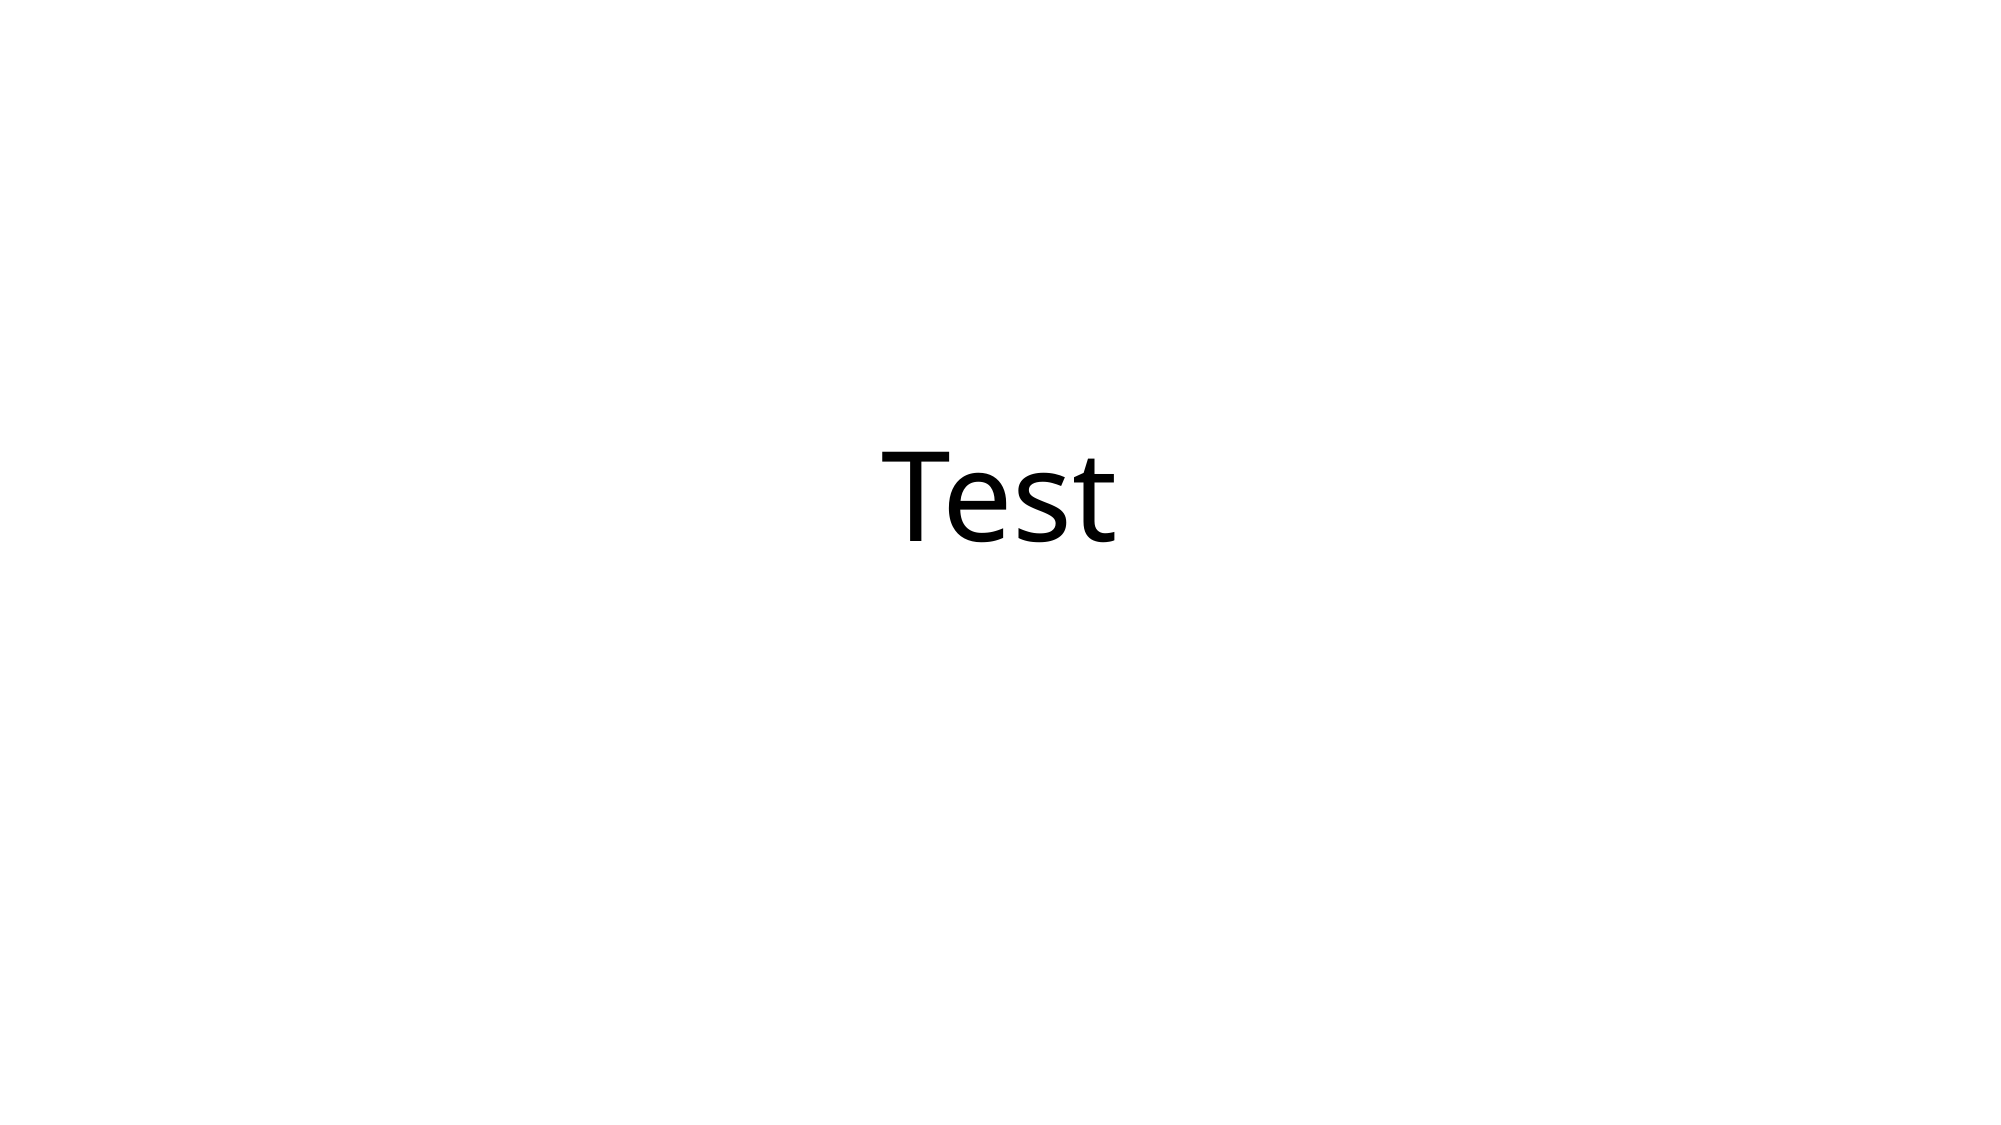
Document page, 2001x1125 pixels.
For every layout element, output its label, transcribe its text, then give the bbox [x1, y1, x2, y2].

title Test [249, 184, 1750, 576]
